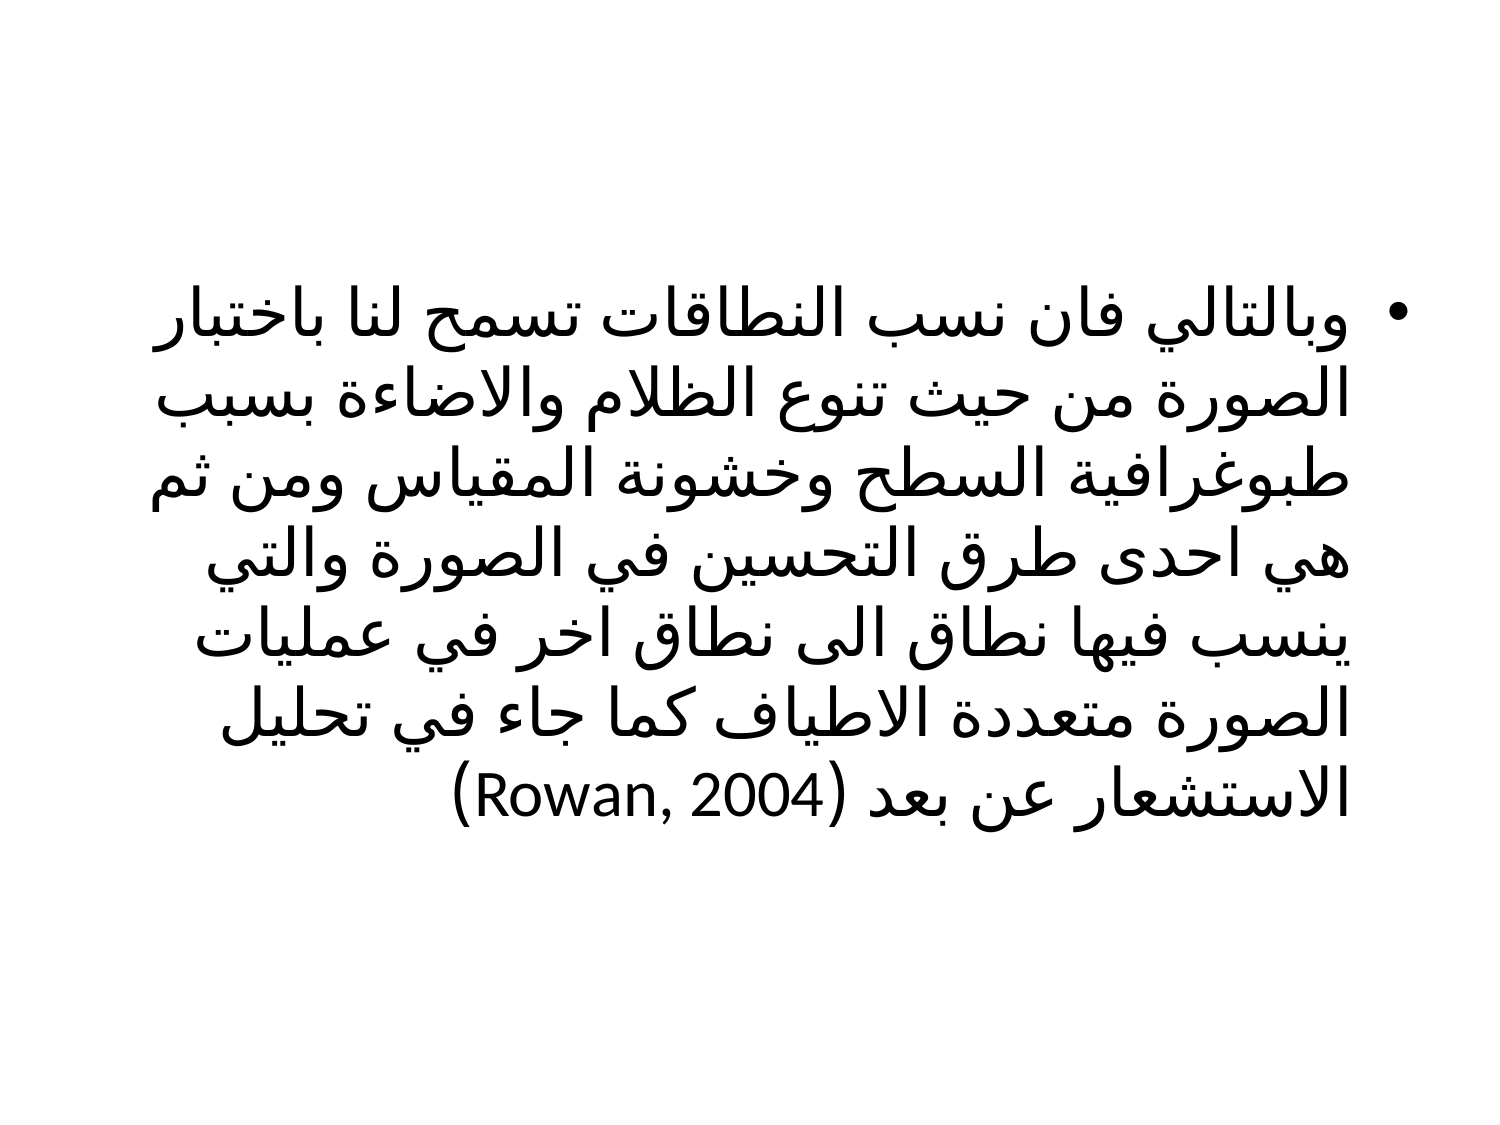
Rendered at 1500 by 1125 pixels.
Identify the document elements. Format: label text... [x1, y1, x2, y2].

list وبالتالي فان نسب النطاقات تسمح لنا باختبار الصورة من حيث تنوع الظلام والاضاءة بسبب طبوغرافية السطح وخشونة المقياس ومن ثم هي احدى طرق التحسين في الصورة والتي ينسب فيها نطاق الى نطاق اخر في عمليات الصورة متعددة الاطياف كما جاء في تحليل الاستشعار عن بعد (Rowan, 2004) [75, 262, 1425, 1005]
